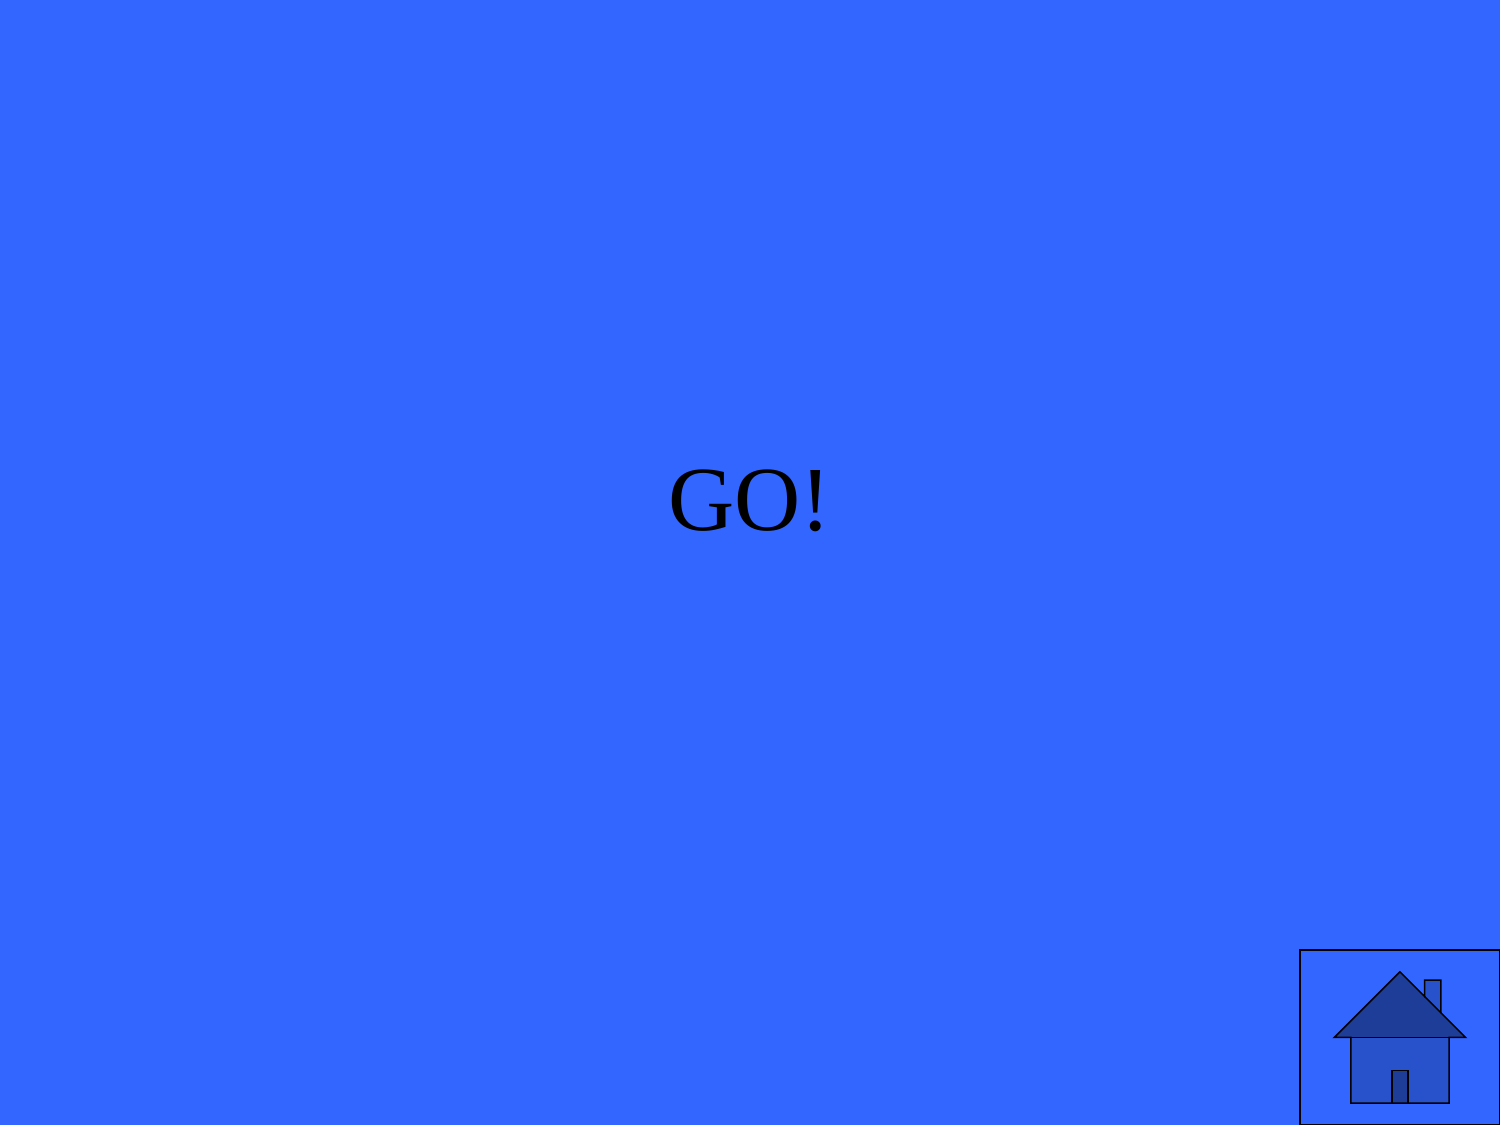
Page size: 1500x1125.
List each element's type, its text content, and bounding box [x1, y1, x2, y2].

title GO! [112, 374, 1388, 613]
text_box [1299, 950, 1500, 1125]
